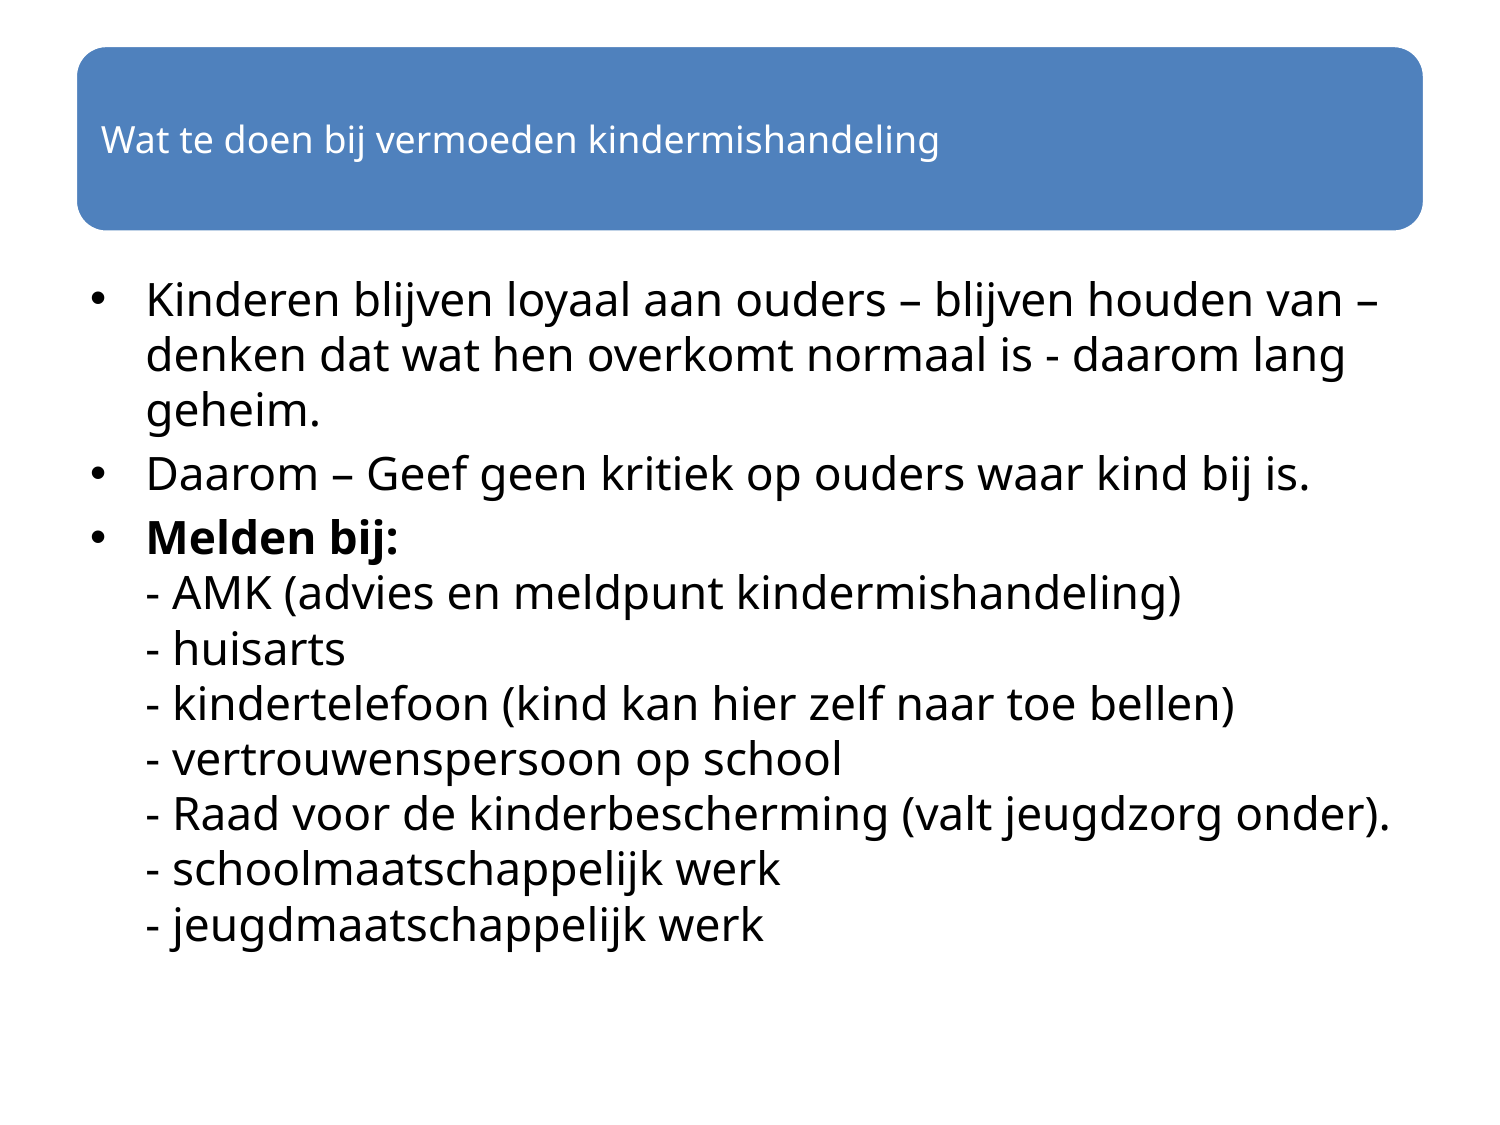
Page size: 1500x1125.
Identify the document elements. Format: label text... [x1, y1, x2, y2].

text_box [74, 44, 1426, 233]
list Kinderen blijven loyaal aan ouders – blijven houden van – denken dat wat hen overkomt normaal is - daarom lang geheim. Daarom – Geef geen kritiek op ouders waar kind bij is. Melden bij: - AMK (advies en meldpunt kindermishandeling) - huisarts - kindertelefoon (kind kan hier zelf naar toe bellen) - vertrouwenspersoon op school - Raad voor de kinderbescherming (valt jeugdzorg onder). - schoolmaatschappelijk werk - jeugdmaatschappelijk werk [75, 262, 1425, 1005]
